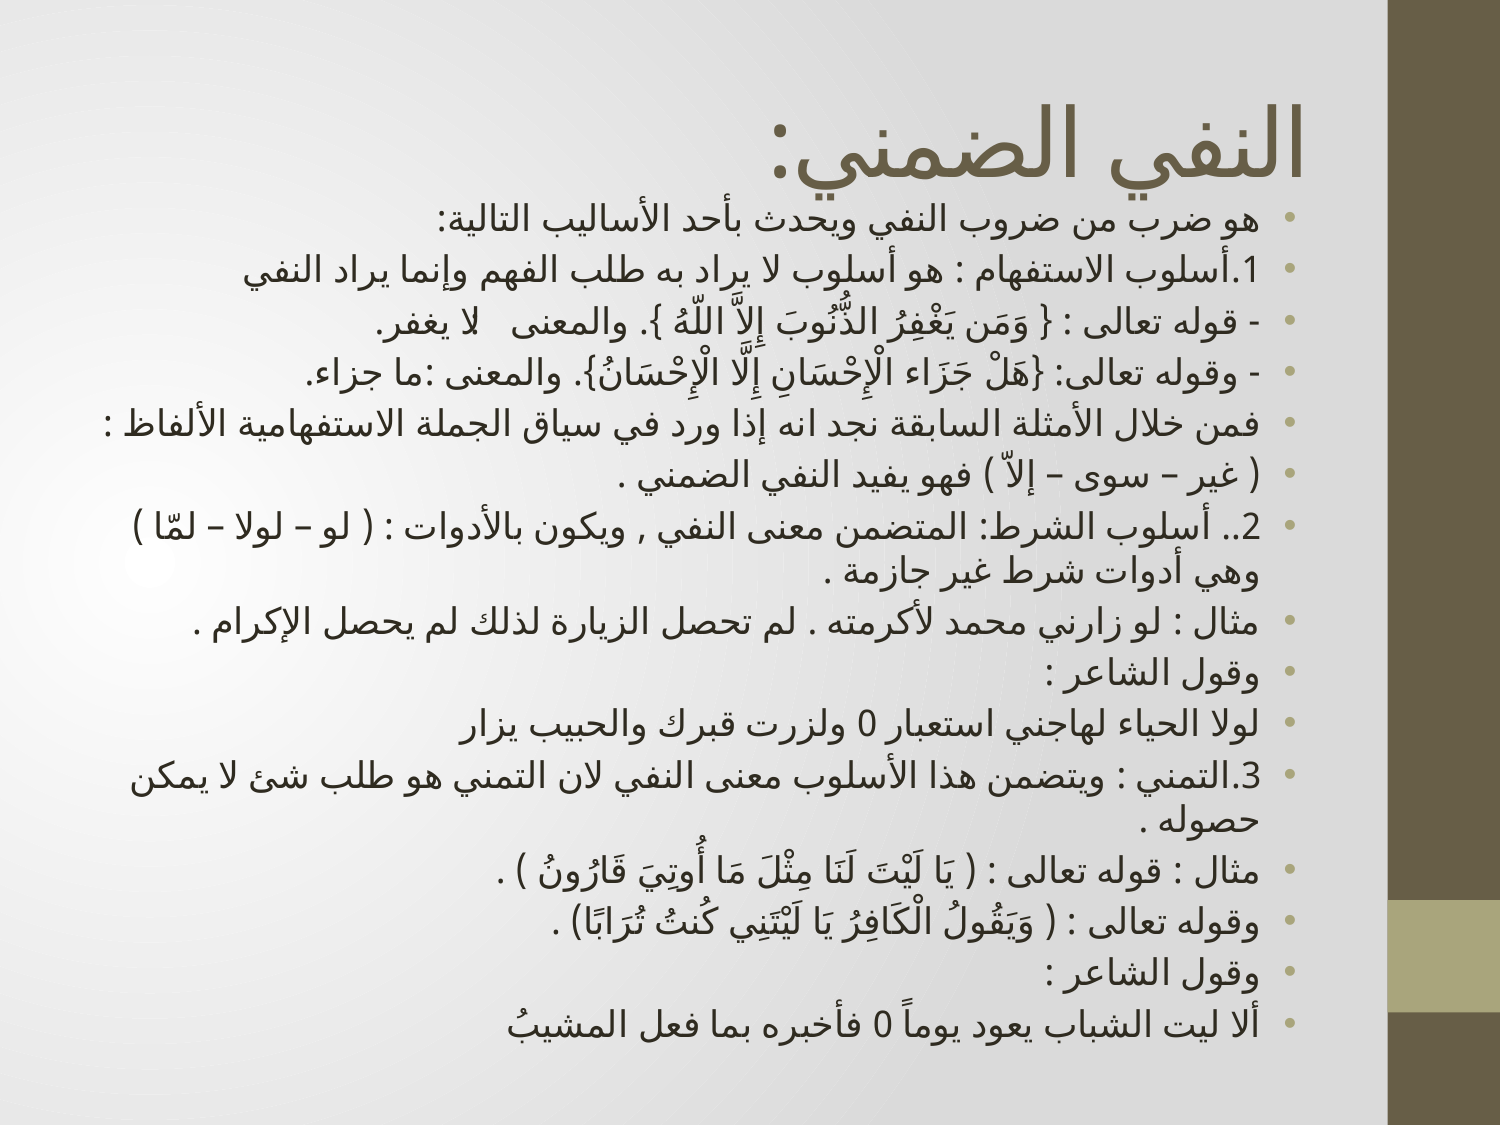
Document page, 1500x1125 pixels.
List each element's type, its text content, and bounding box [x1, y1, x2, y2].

title النفي الضمني: [75, 45, 1325, 187]
list هو ضرب من ضروب النفي ويحدث بأحد الأساليب التالية: 1.أسلوب الاستفهام : هو أسلوب لا يراد به طلب الفهم وإنما يراد النفي - قوله تعالى : { وَمَن يَغْفِرُ الذُّنُوبَ إِلاَّ اللّهُ }. والمعنى : لا يغفر. - وقوله تعالى: {هَلْ جَزَاء الْإِحْسَانِ إِلَّا الْإِحْسَانُ}. والمعنى :ما جزاء. فمن خلال الأمثلة السابقة نجد انه إذا ورد في سياق الجملة الاستفهامية الألفاظ : ( غير – سوى – إلاّ ) فهو يفيد النفي الضمني . 2.. أسلوب الشرط: المتضمن معنى النفي , ويكون بالأدوات : ( لو – لولا – لمّا ) وهي أدوات شرط غير جازمة . مثال : لو زارني محمد لأكرمته . لم تحصل الزيارة لذلك لم يحصل الإكرام . وقول الشاعر : لولا الحياء لهاجني استعبار 0 ولزرت قبرك والحبيب يزار 3.التمني : ويتضمن هذا الأسلوب معنى النفي لان التمني هو طلب شئ لا يمكن حصوله . مثال : قوله تعالى : ( يَا لَيْتَ لَنَا مِثْلَ مَا أُوتِيَ قَارُونُ ) . وقوله تعالى : ( وَيَقُولُ الْكَافِرُ يَا لَيْتَنِي كُنتُ تُرَابًا) . وقول الشاعر : ألا ليت الشباب يعود يوماً 0 فأخبره بما فعل المشيبُ [75, 187, 1325, 1100]
